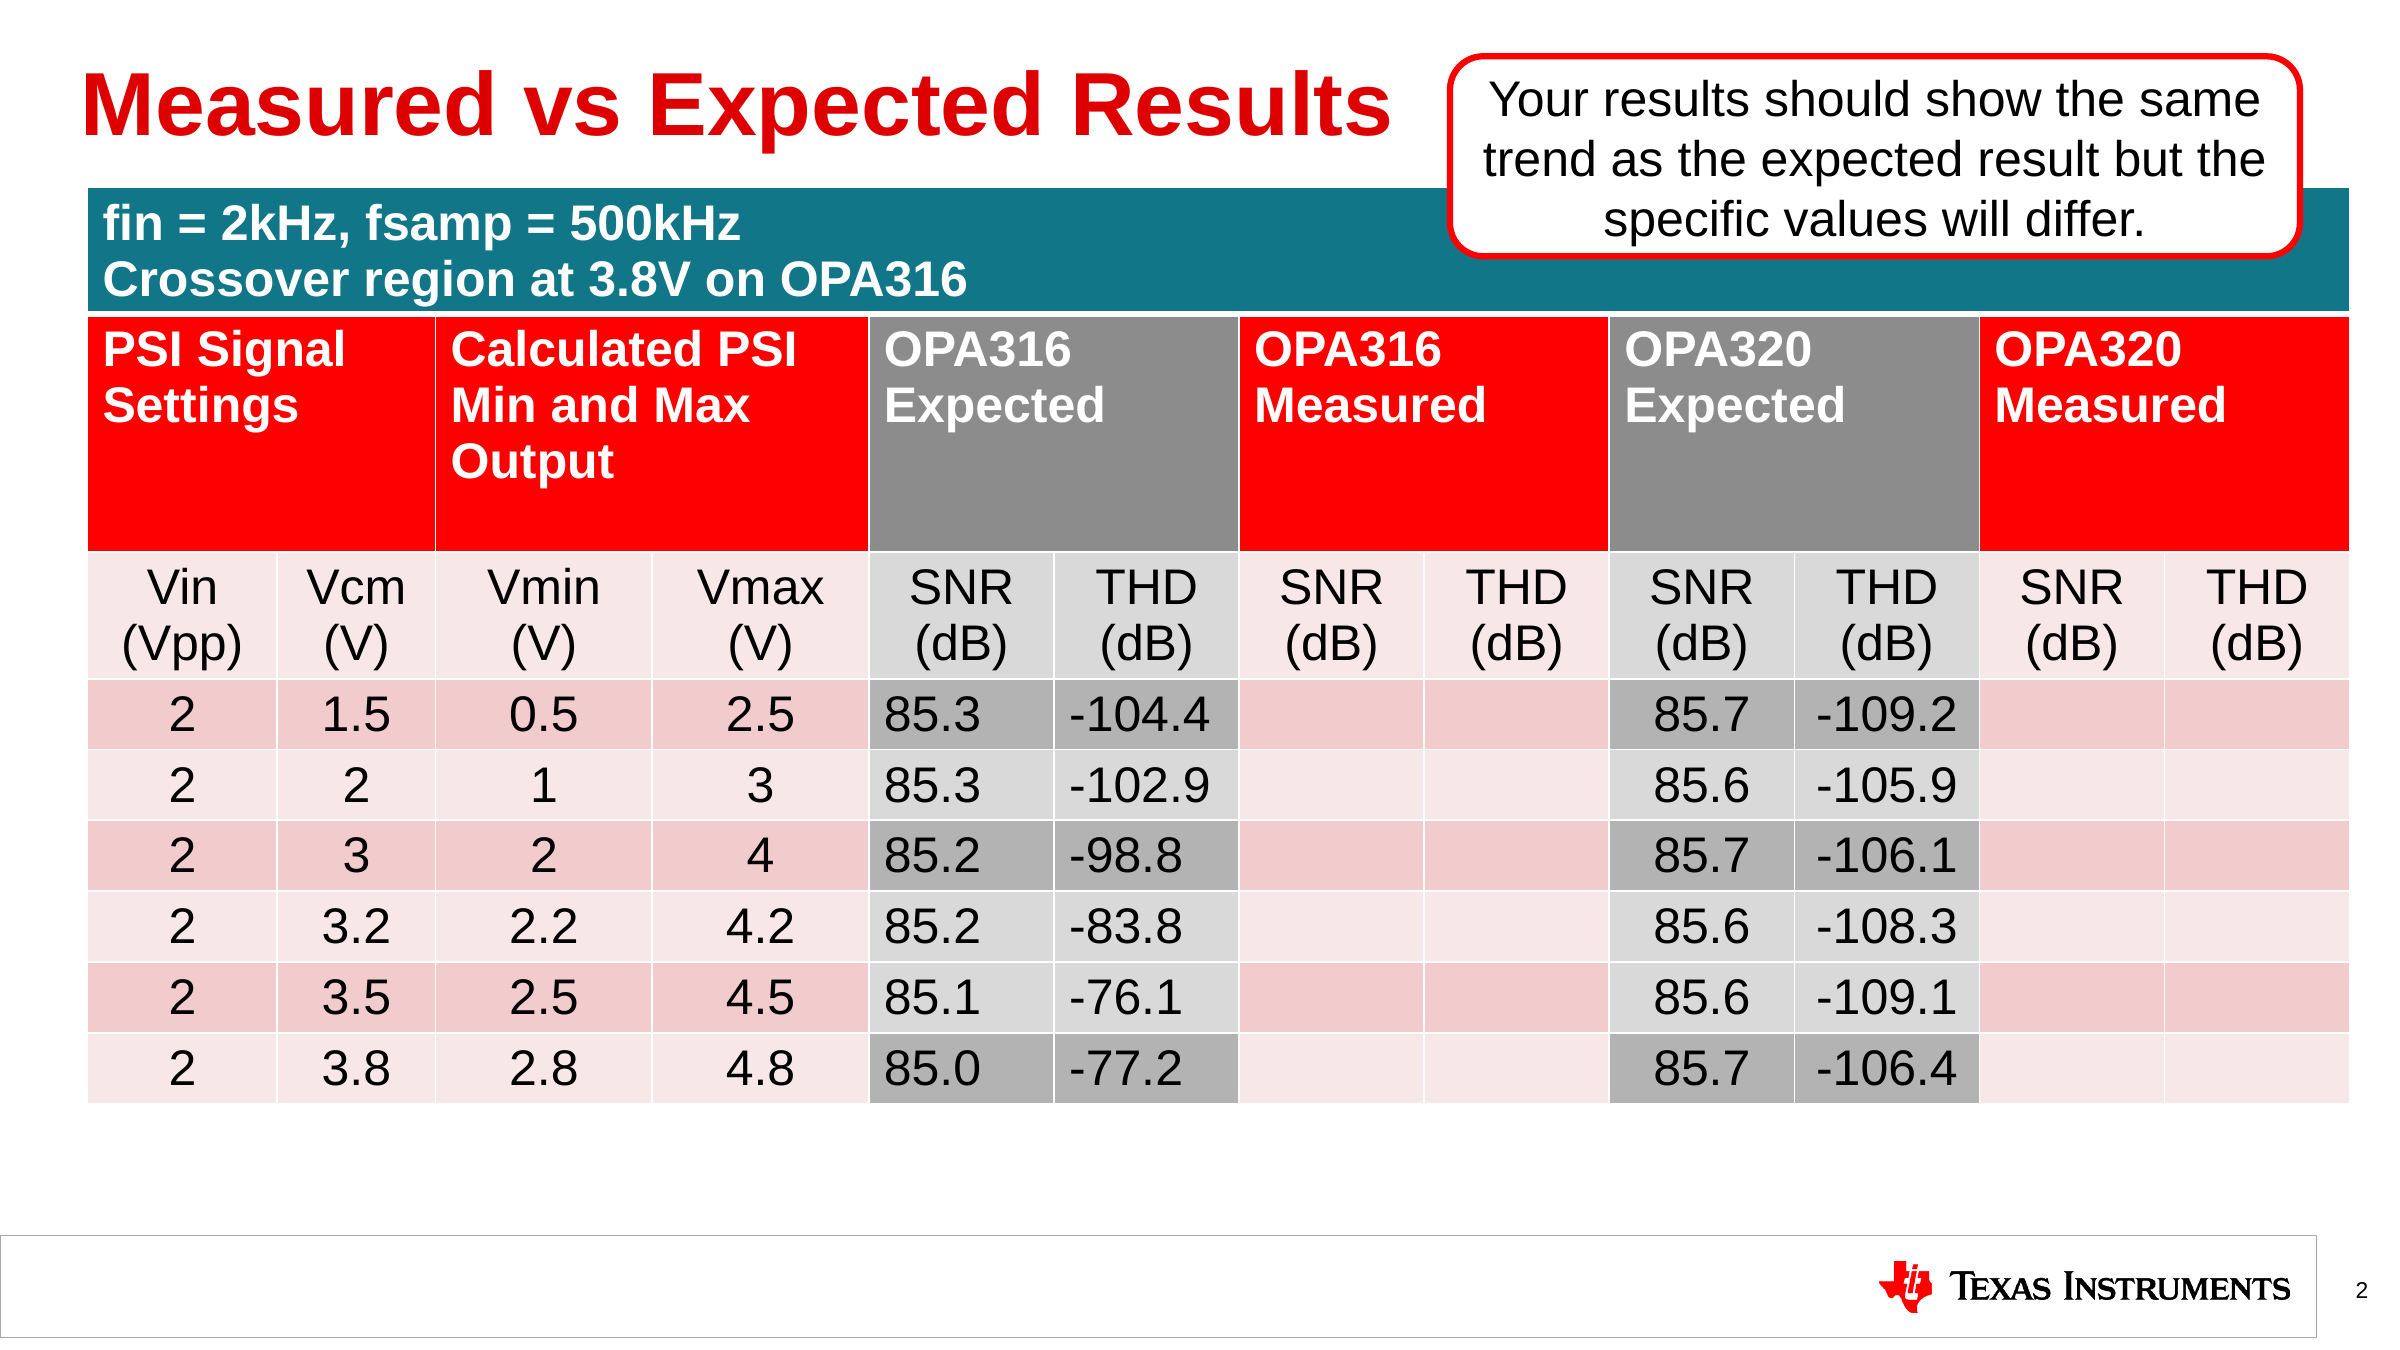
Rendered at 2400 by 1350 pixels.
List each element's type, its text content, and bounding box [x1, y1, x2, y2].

table_cell [2165, 1034, 2349, 1103]
table_cell [1425, 680, 1608, 749]
table_cell 4.8 [653, 1034, 868, 1103]
table_cell 2 [88, 892, 276, 961]
table_cell -109.1 [1795, 963, 1979, 1032]
table_cell 2 [88, 1034, 276, 1103]
table_cell 2 [436, 821, 651, 890]
table_cell SNR (dB) [1240, 553, 1423, 678]
table_cell [1240, 963, 1423, 1032]
table_cell -98.8 [1055, 821, 1238, 890]
table_cell 3 [653, 750, 868, 819]
table_cell 3.5 [278, 963, 435, 1032]
slide_number 2 [1828, 1265, 2389, 1307]
table_cell [1425, 750, 1608, 819]
table_cell -104.4 [1055, 680, 1238, 749]
table_cell Vmin (V) [436, 553, 651, 678]
table_cell 2 [88, 680, 276, 749]
table_cell [1425, 892, 1608, 961]
picture [1879, 1261, 2290, 1265]
table_cell -105.9 [1795, 750, 1979, 819]
table_cell OPA320 Expected [1610, 317, 1979, 551]
table_cell Vmax (V) [653, 553, 868, 678]
table_cell [1980, 750, 2164, 819]
table_cell OPA320 Measured [1980, 317, 2349, 551]
table_cell 3.8 [278, 1034, 435, 1103]
table_header fin = 2kHz, fsamp = 500kHz Crossover region at 3.8V on OPA316 [88, 188, 2349, 311]
table_cell [1425, 1034, 1608, 1103]
table_cell 2.5 [653, 680, 868, 749]
title Measured vs Expected Results [60, 27, 2282, 189]
table_cell [2165, 680, 2349, 749]
table_cell [1980, 892, 2164, 961]
table_cell SNR (dB) [1610, 553, 1794, 678]
table_cell 85.3 [870, 750, 1053, 819]
table_cell 85.7 [1610, 1034, 1794, 1103]
table_cell 2.8 [436, 1034, 651, 1103]
table_cell [2165, 750, 2349, 819]
table_cell [1240, 680, 1423, 749]
table_cell -108.3 [1795, 892, 1979, 961]
table_cell 85.2 [870, 892, 1053, 961]
table_cell -106.1 [1795, 821, 1979, 890]
table_cell 85.0 [870, 1034, 1053, 1103]
table_cell 4.2 [653, 892, 868, 961]
table_cell 85.3 [870, 680, 1053, 749]
table_cell [1240, 750, 1423, 819]
table_cell 2 [278, 750, 435, 819]
table_cell 2 [88, 821, 276, 890]
table_cell 4.5 [653, 963, 868, 1032]
table_cell Vcm (V) [278, 553, 435, 678]
picture [1879, 1307, 2290, 1313]
table_cell PSI Signal Settings [88, 317, 435, 551]
table_cell 2.2 [436, 892, 651, 961]
table_cell 2.5 [436, 963, 651, 1032]
table_cell [1980, 1034, 2164, 1103]
table_cell 2 [88, 963, 276, 1032]
table_cell -102.9 [1055, 750, 1238, 819]
table_cell 3 [278, 821, 435, 890]
table_cell 85.2 [870, 821, 1053, 890]
table_cell 85.7 [1610, 821, 1794, 890]
table_cell 2 [88, 750, 276, 819]
table_cell Calculated PSI Min and Max Output [436, 317, 868, 551]
table_cell SNR (dB) [870, 553, 1053, 678]
table_cell -83.8 [1055, 892, 1238, 961]
table_cell -109.2 [1795, 680, 1979, 749]
table_cell 85.1 [870, 963, 1053, 1032]
table_cell [1425, 963, 1608, 1032]
table_cell 0.5 [436, 680, 651, 749]
table_cell [2165, 963, 2349, 1032]
table_cell [1980, 963, 2164, 1032]
table_cell THD (dB) [1425, 553, 1608, 678]
table_cell THD (dB) [1795, 553, 1979, 678]
table_cell Vin (Vpp) [88, 553, 276, 678]
table_cell [2165, 821, 2349, 890]
text_box Your results should show the same trend as the expected result but the specific values will differ. [1447, 54, 2303, 259]
table_cell -76.1 [1055, 963, 1238, 1032]
table_cell [1425, 821, 1608, 890]
table_cell [1240, 1034, 1423, 1103]
table_cell 85.7 [1610, 680, 1794, 749]
table_cell [1240, 892, 1423, 961]
table_cell -106.4 [1795, 1034, 1979, 1103]
table_cell [2165, 892, 2349, 961]
table_cell 4 [653, 821, 868, 890]
table_cell OPA316 Expected [870, 317, 1238, 551]
table_cell [1980, 680, 2164, 749]
table_cell 1.5 [278, 680, 435, 749]
table_cell 85.6 [1610, 892, 1794, 961]
table_cell 3.2 [278, 892, 435, 961]
table_cell -77.2 [1055, 1034, 1238, 1103]
table_cell SNR (dB) [1980, 553, 2164, 678]
table_cell [1980, 821, 2164, 890]
table_cell 1 [436, 750, 651, 819]
table_cell OPA316 Measured [1240, 317, 1608, 551]
table_cell 85.6 [1610, 750, 1794, 819]
table_cell THD (dB) [2165, 553, 2349, 678]
table_cell THD (dB) [1055, 553, 1238, 678]
table_cell 85.6 [1610, 963, 1794, 1032]
table_cell [1240, 821, 1423, 890]
